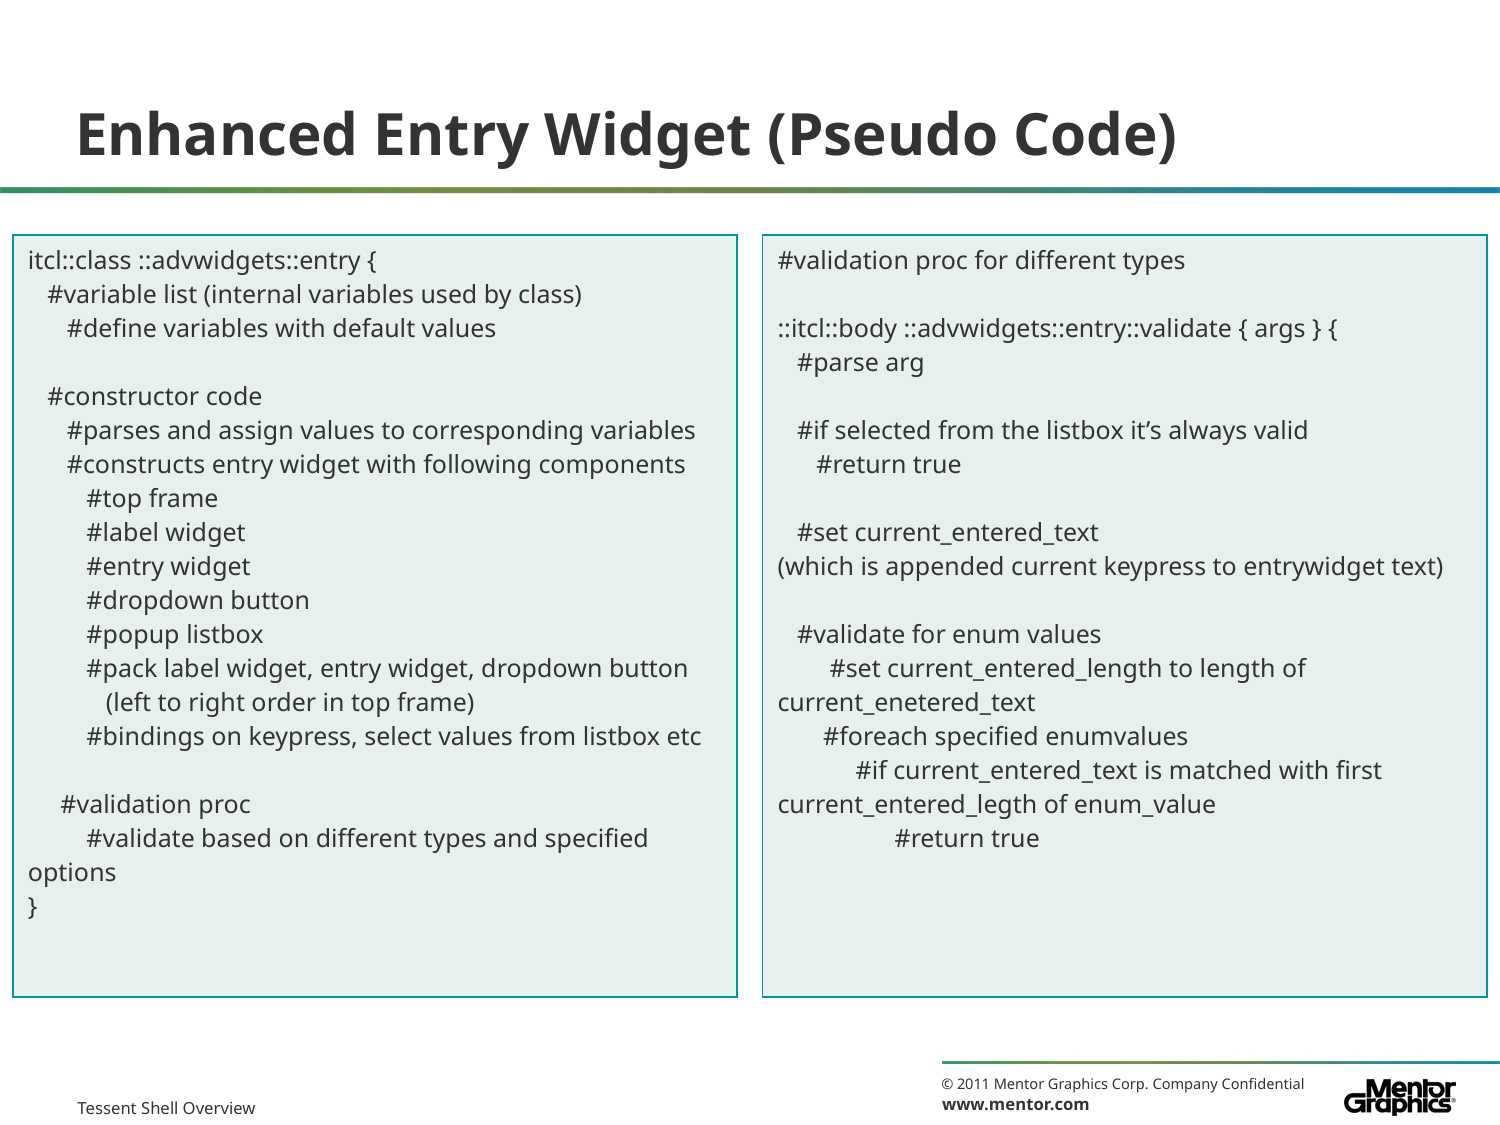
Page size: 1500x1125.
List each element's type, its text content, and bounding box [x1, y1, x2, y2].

table_header itcl::class ::advwidgets::entry { #variable list (internal variables used by class) #define variables with default values #constructor code #parses and assign values to corresponding variables #constructs entry widget with following components #top frame #label widget #entry widget #dropdown button #popup listbox #pack label widget, entry widget, dropdown button (left to right order in top frame) #bindings on keypress, select values from listbox etc #validation proc #validate based on different types and specified options } [14, 236, 736, 996]
title Enhanced Entry Widget (Pseudo Code) [0, 0, 1500, 176]
picture [0, 176, 1500, 1125]
table_header #validation proc for different types ::itcl::body ::advwidgets::entry::validate { args } { #parse arg #if selected from the listbox it’s always valid #return true #set current_entered_text (which is appended current keypress to entrywidget text) #validate for enum values #set current_entered_length to length of current_enetered_text #foreach specified enumvalues #if current_entered_text is matched with first current_entered_legth of enum_value #return true [763, 236, 1486, 996]
footer Tessent Shell Overview [62, 1086, 918, 1125]
